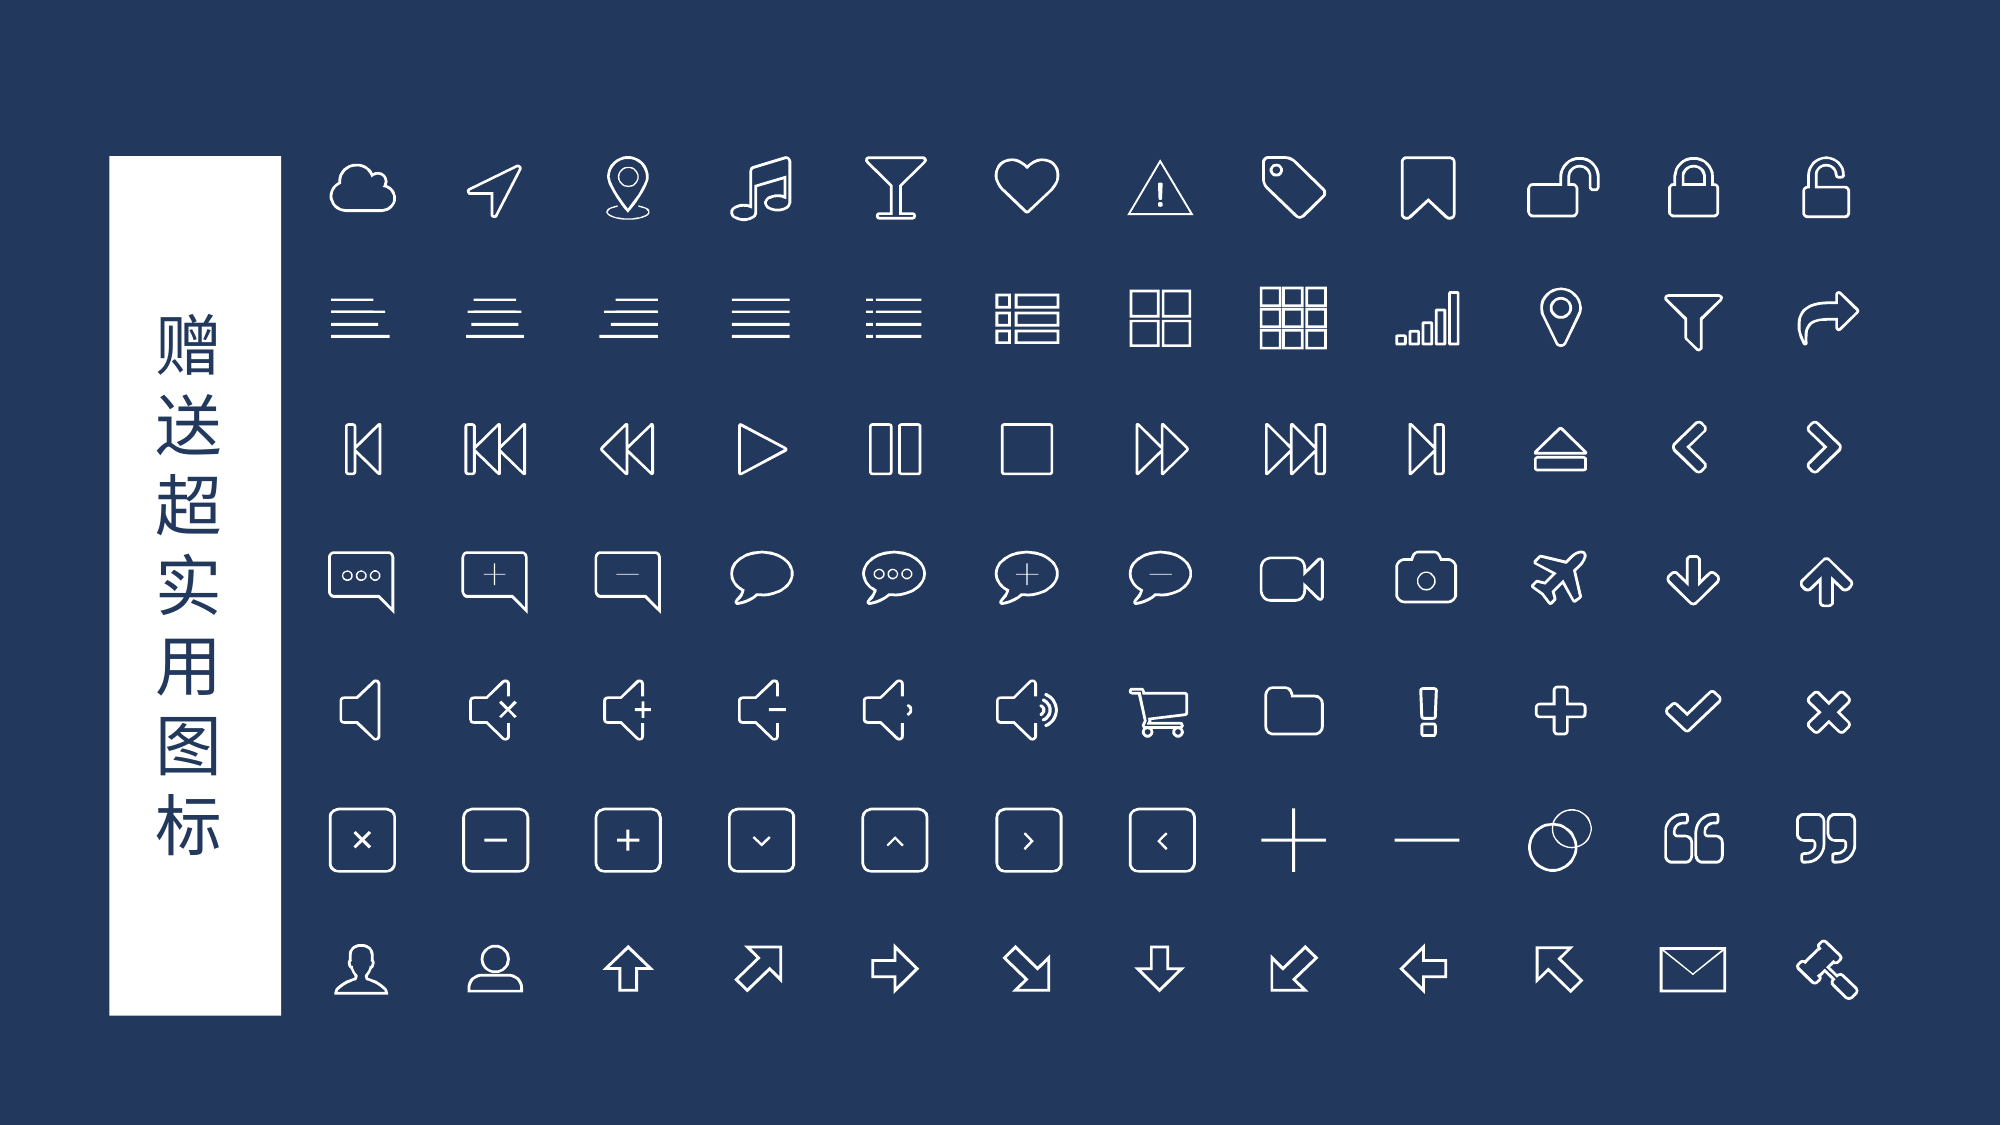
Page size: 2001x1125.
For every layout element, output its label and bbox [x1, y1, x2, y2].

text_box [1014, 293, 1060, 309]
text_box [1259, 307, 1282, 328]
text_box [1672, 420, 1707, 474]
text_box [861, 807, 929, 873]
text_box [1551, 809, 1593, 849]
text_box [1000, 423, 1054, 476]
text_box [467, 944, 524, 993]
text_box [1421, 308, 1447, 346]
text_box [1668, 157, 1720, 218]
text_box [731, 322, 790, 326]
text_box [1261, 838, 1292, 842]
text_box [109, 156, 282, 1016]
text_box [634, 701, 651, 718]
text_box [369, 570, 381, 581]
text_box [484, 838, 507, 842]
text_box [1796, 813, 1857, 864]
text_box [341, 570, 353, 581]
text_box [1408, 329, 1420, 346]
text_box [328, 551, 395, 614]
text_box [466, 334, 524, 338]
text_box [1534, 685, 1587, 736]
text_box [1664, 813, 1724, 864]
text_box [607, 156, 649, 213]
text_box [768, 708, 786, 712]
text_box [1531, 550, 1587, 605]
text_box [1127, 159, 1194, 216]
text_box [1394, 838, 1460, 842]
text_box [887, 568, 899, 580]
text_box [1259, 286, 1282, 307]
text_box [1400, 156, 1456, 220]
text_box [1128, 687, 1189, 738]
text_box [875, 322, 922, 326]
text_box [1448, 291, 1460, 346]
text_box [865, 156, 927, 220]
text_box [1419, 687, 1438, 720]
text_box [464, 423, 527, 476]
text_box [617, 166, 639, 188]
text_box [1802, 156, 1851, 219]
text_box [1002, 944, 1051, 992]
text_box [1296, 838, 1326, 842]
text_box [1282, 307, 1304, 328]
text_box [995, 293, 1011, 309]
text_box [1305, 286, 1327, 307]
text_box [603, 679, 645, 741]
text_box [626, 829, 630, 851]
text_box [1666, 555, 1720, 606]
text_box [1806, 690, 1851, 734]
text_box [1395, 334, 1407, 346]
text_box [730, 550, 794, 605]
text_box [1408, 423, 1445, 476]
text_box [1259, 556, 1324, 602]
text_box [901, 568, 913, 580]
text_box [1806, 420, 1842, 474]
text_box [328, 807, 396, 873]
text_box [738, 423, 788, 476]
text_box [994, 550, 1059, 605]
text_box [610, 322, 658, 326]
text_box [994, 158, 1060, 214]
text_box [1259, 328, 1282, 350]
text_box [1039, 704, 1046, 716]
text_box [898, 423, 922, 476]
text_box [1796, 939, 1859, 1000]
text_box [1265, 423, 1327, 476]
text_box [461, 551, 528, 614]
text_box [1420, 722, 1437, 737]
text_box [355, 570, 367, 581]
text_box [353, 831, 372, 849]
text_box [334, 944, 389, 995]
text_box [1660, 947, 1694, 976]
text_box [466, 164, 522, 219]
text_box [1693, 947, 1726, 975]
text_box [469, 679, 510, 741]
text_box [1797, 291, 1860, 346]
text_box [1535, 946, 1584, 994]
text_box [1128, 550, 1192, 605]
text_box [862, 679, 904, 741]
text_box [869, 423, 893, 476]
text_box [1527, 157, 1600, 218]
text_box [875, 334, 922, 338]
text_box [995, 329, 1011, 344]
text_box [1129, 289, 1160, 318]
text_box [1305, 307, 1327, 328]
text_box [1282, 328, 1304, 350]
text_box [1292, 808, 1296, 872]
text_box [1262, 156, 1327, 219]
text_box [630, 838, 640, 842]
text_box [1800, 557, 1854, 608]
text_box [1659, 947, 1727, 993]
text_box [1305, 328, 1327, 350]
text_box [1395, 550, 1458, 604]
text_box [363, 840, 372, 849]
text_box [1044, 693, 1058, 728]
text_box [730, 156, 792, 222]
text_box [594, 551, 661, 614]
text_box [738, 679, 779, 741]
text_box [331, 322, 379, 326]
text_box [329, 163, 396, 213]
text_box [1399, 943, 1448, 994]
text_box [873, 568, 885, 580]
text_box [995, 311, 1011, 327]
text_box [862, 550, 927, 605]
text_box [339, 679, 381, 741]
text_box [1135, 423, 1189, 476]
text_box [731, 334, 790, 338]
text_box [599, 334, 658, 338]
text_box [594, 807, 662, 873]
text_box [353, 831, 362, 839]
text_box [906, 704, 913, 716]
text_box [600, 423, 655, 476]
text_box [1527, 822, 1578, 872]
text_box [1540, 287, 1582, 348]
text_box [606, 205, 650, 220]
text_box [331, 334, 390, 338]
text_box [1664, 294, 1723, 352]
text_box [462, 807, 530, 873]
text_box [471, 322, 519, 326]
text_box [1041, 698, 1052, 722]
text_box [602, 944, 655, 992]
text_box [1665, 690, 1722, 733]
text_box [728, 807, 796, 873]
text_box [1282, 286, 1304, 307]
text_box [1014, 329, 1060, 344]
text_box [996, 679, 1038, 741]
text_box [345, 423, 382, 476]
text_box [995, 807, 1063, 873]
text_box [1264, 686, 1324, 736]
text_box [734, 945, 783, 993]
text_box [1128, 807, 1196, 873]
text_box [1161, 289, 1192, 318]
text_box [1534, 426, 1588, 472]
text_box [1161, 319, 1192, 347]
text_box [1417, 571, 1436, 591]
text_box [1134, 945, 1186, 993]
text_box [871, 943, 920, 994]
text_box [499, 700, 517, 718]
text_box [1270, 944, 1319, 992]
text_box [1129, 319, 1160, 347]
text_box [1014, 311, 1060, 327]
